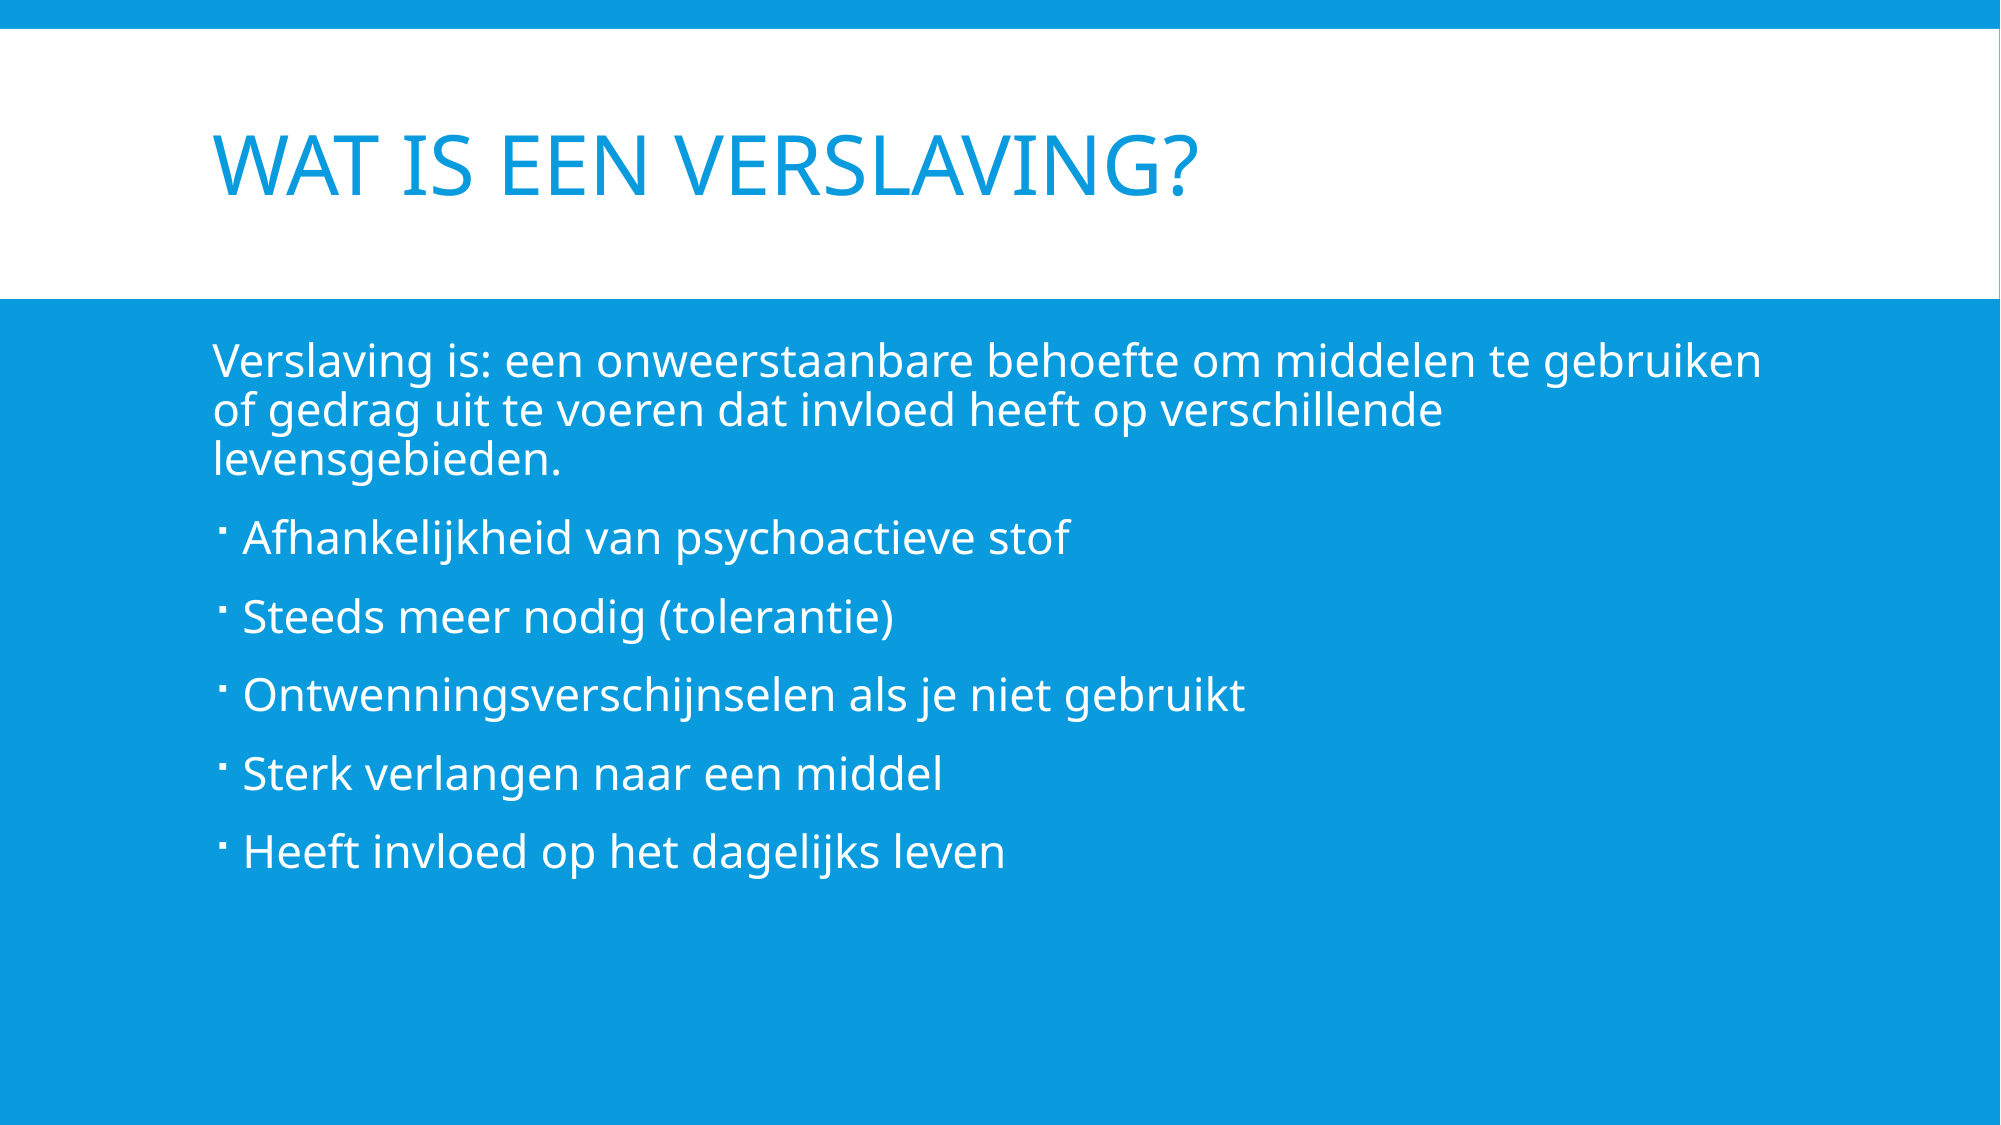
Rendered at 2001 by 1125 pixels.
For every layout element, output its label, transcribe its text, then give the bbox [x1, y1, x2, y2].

title Wat is een verslaving? [197, 46, 1803, 295]
list Verslaving is: een onweerstaanbare behoefte om middelen te gebruiken of gedrag uit te voeren dat invloed heeft op verschillende levensgebieden. Afhankelijkheid van psychoactieve stof Steeds meer nodig (tolerantie) Ontwenningsverschijnselen als je niet gebruikt Sterk verlangen naar een middel Heeft invloed op het dagelijks leven [197, 329, 1803, 1020]
